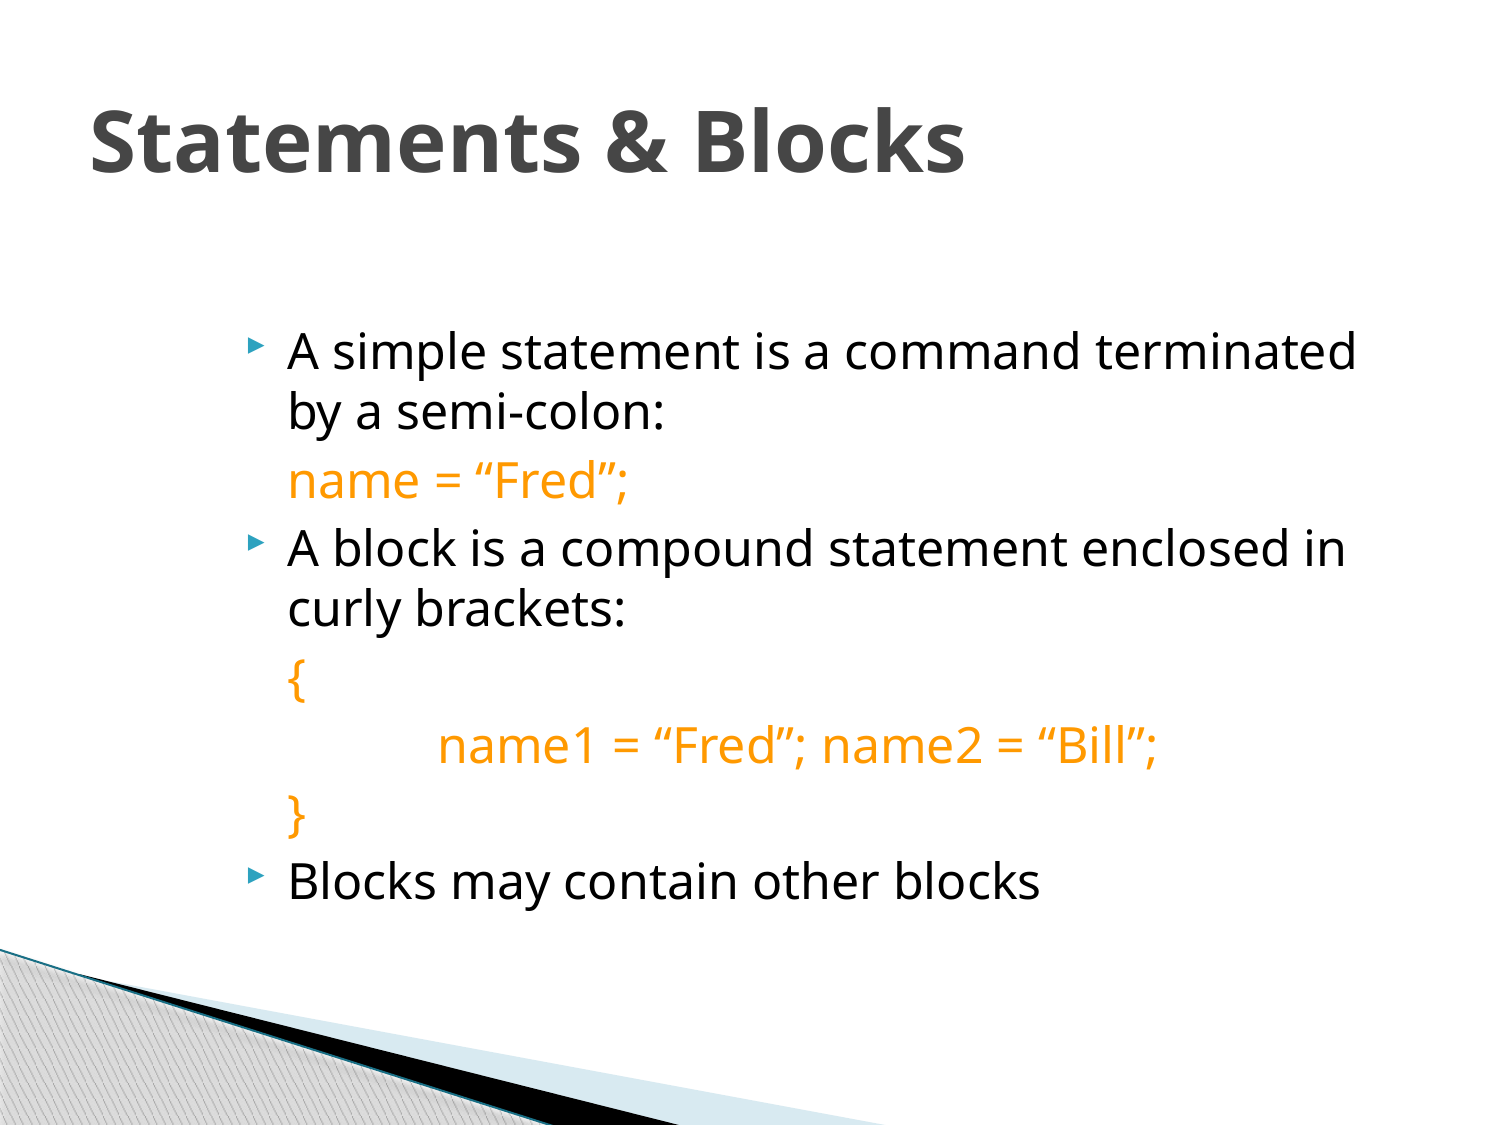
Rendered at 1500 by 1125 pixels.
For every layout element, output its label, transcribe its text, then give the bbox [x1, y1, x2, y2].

list A simple statement is a command terminated by a semi-colon: name = “Fred”; A block is a compound statement enclosed in curly brackets: { name1 = “Fred”; name2 = “Bill”; } Blocks may contain other blocks [212, 312, 1388, 988]
title Statements & Blocks [75, 45, 1425, 233]
